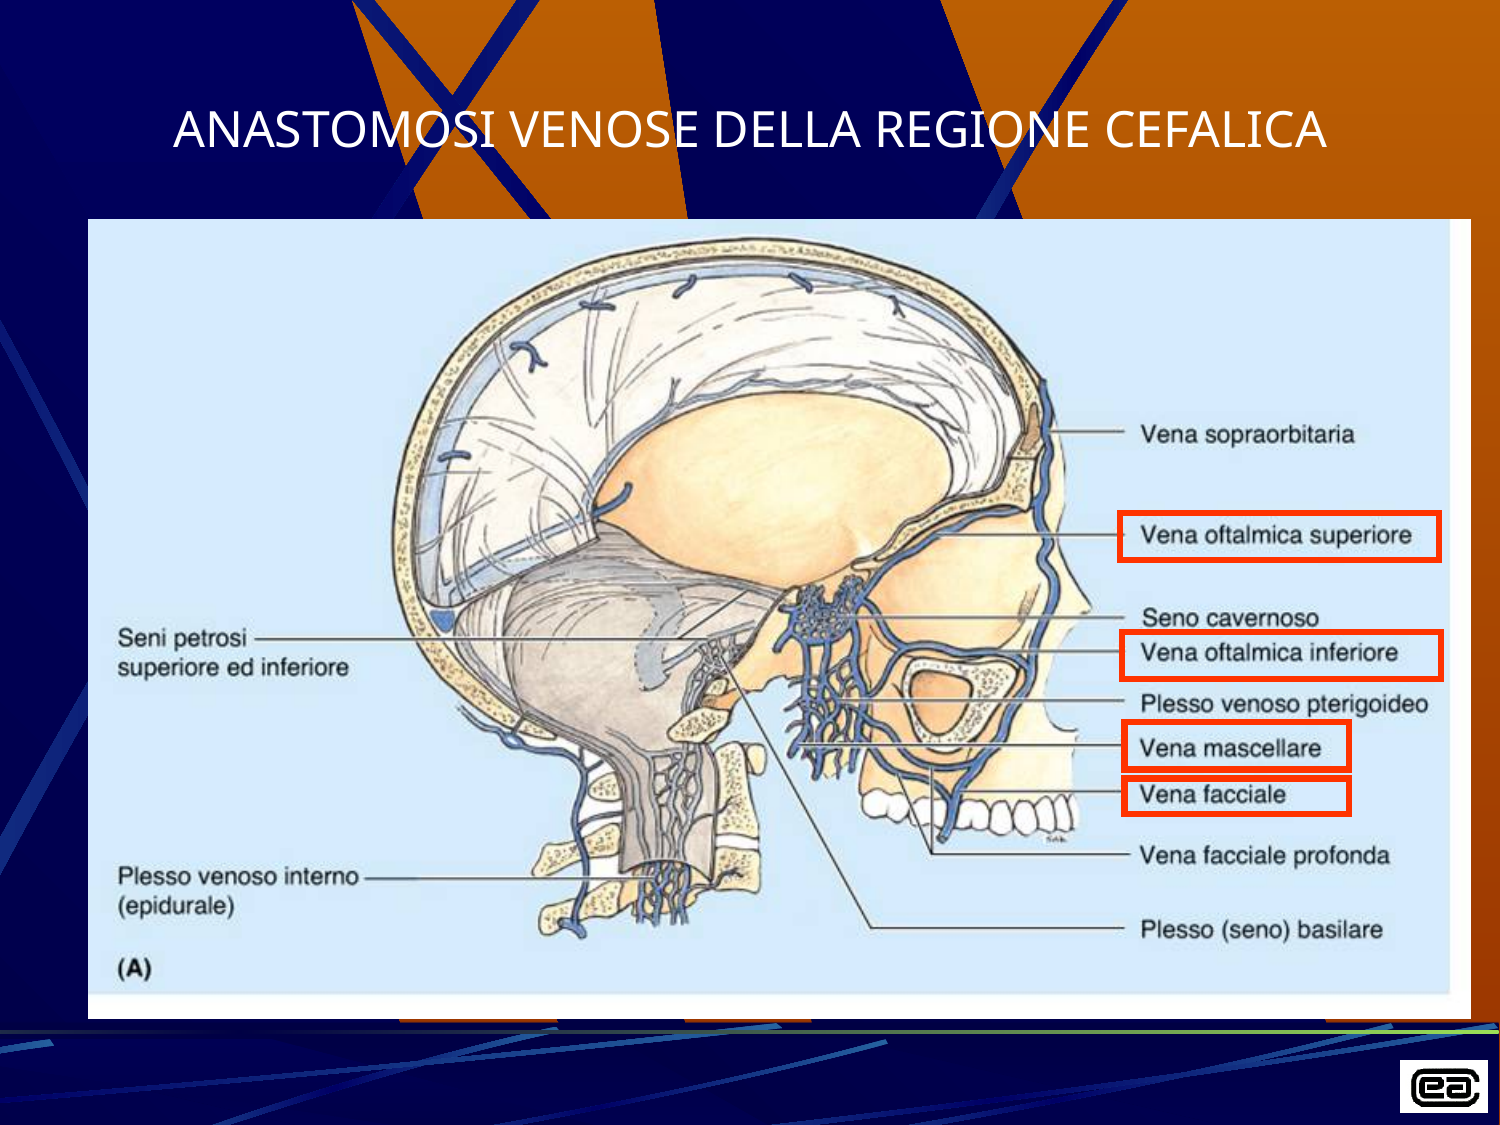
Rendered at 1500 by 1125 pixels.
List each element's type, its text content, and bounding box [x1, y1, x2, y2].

picture [88, 219, 1471, 1019]
text_box ANASTOMOSI VENOSE DELLA REGIONE CEFALICA [158, 90, 1343, 166]
picture [1399, 1060, 1488, 1113]
